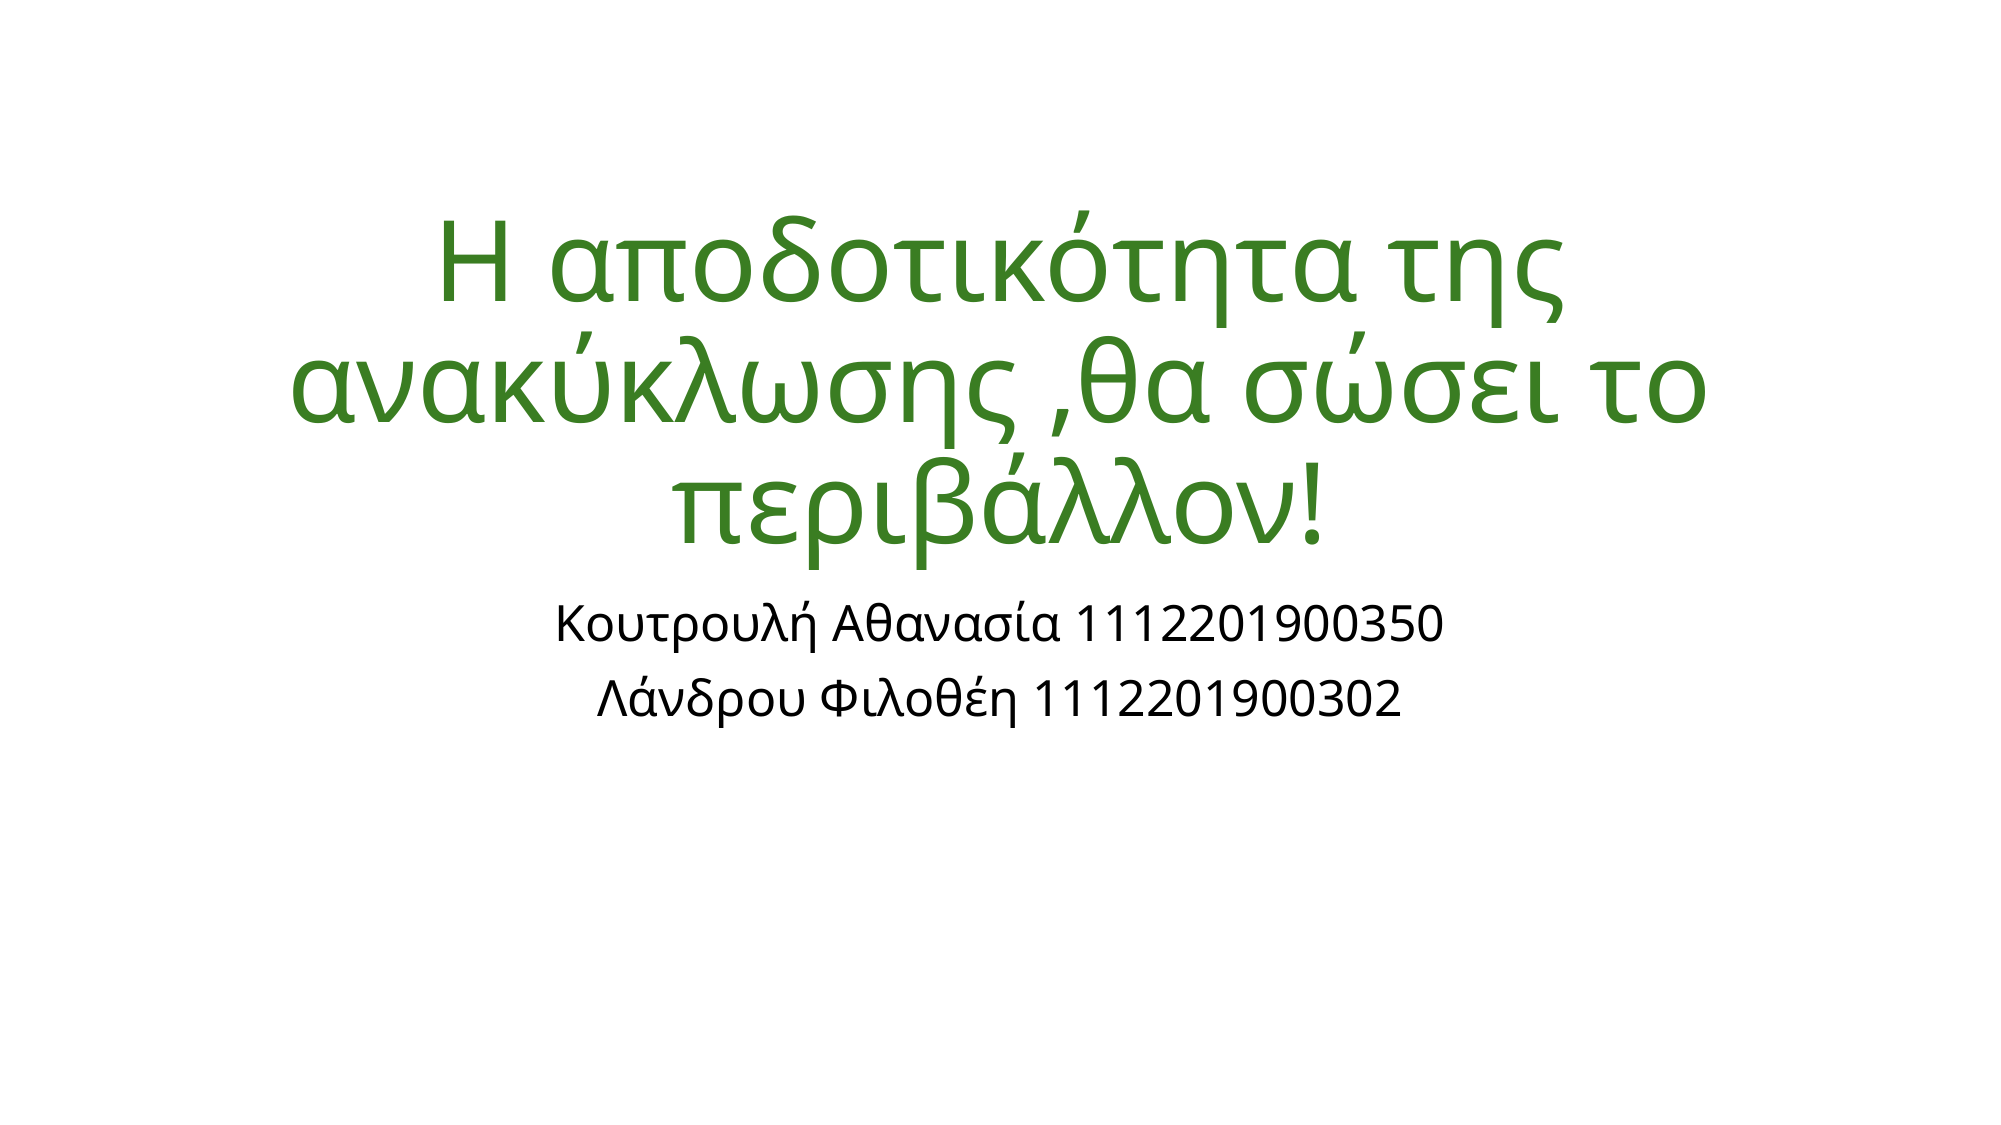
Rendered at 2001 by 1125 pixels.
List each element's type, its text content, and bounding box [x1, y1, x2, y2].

title Η αποδοτικότητα της ανακύκλωσης ,θα σώσει το περιβάλλον! [249, 184, 1750, 576]
subtitle Κουτρουλή Αθανασία 1112201900350 Λάνδρου Φιλοθέη 1112201900302 [249, 590, 1750, 863]
